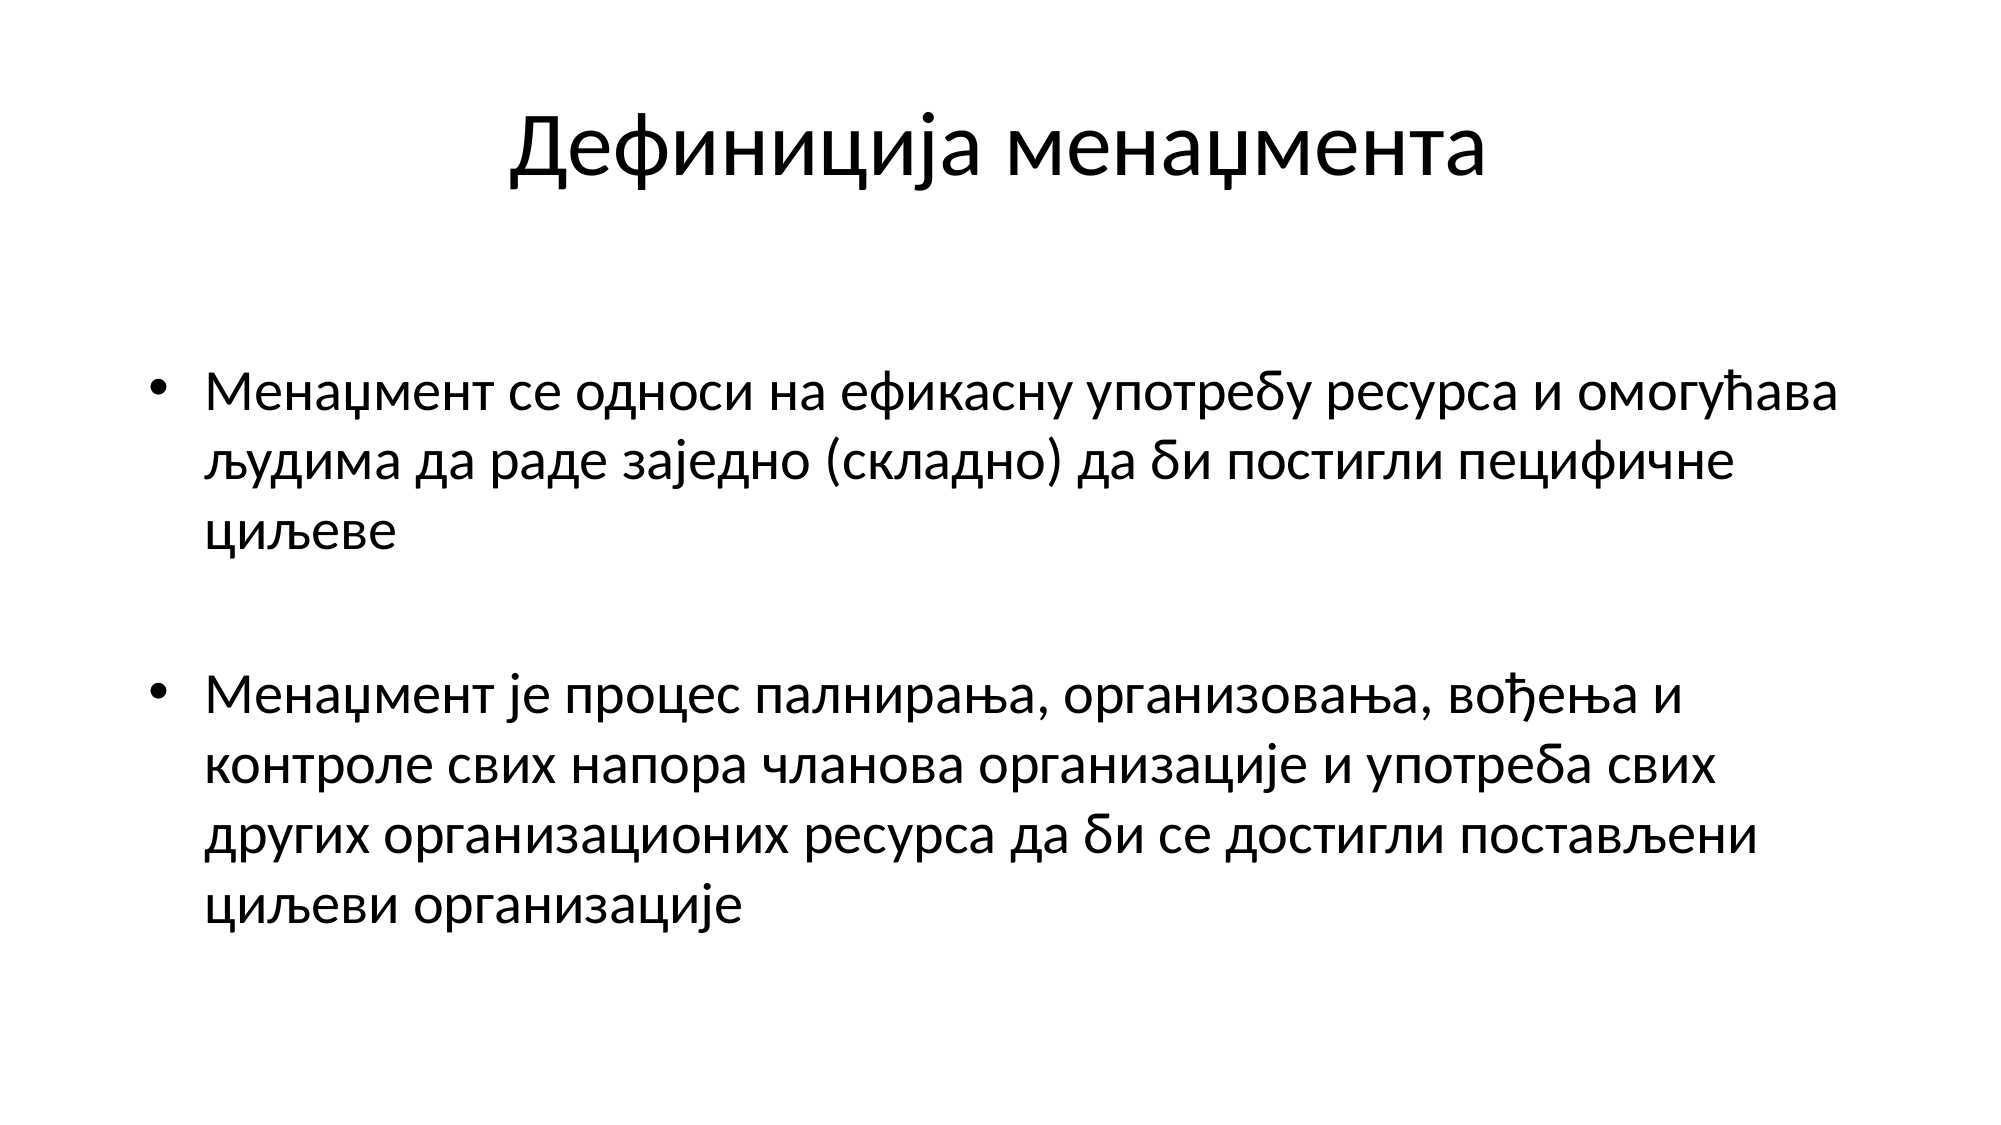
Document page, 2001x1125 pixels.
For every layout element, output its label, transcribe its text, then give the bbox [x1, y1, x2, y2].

list Менаџмент се односи на ефикасну употребу ресурса и омогућава људима да раде заједно (складно) да би постигли пецифичне циљеве Менаџмент је процес палнирања, организовања, вођења и контроле свих напора чланова организације и употреба свих других организационих ресурса да би се достигли постављени циљеви организације [133, 262, 1892, 1019]
title Дефиниција менаџмента [99, 45, 1900, 233]
